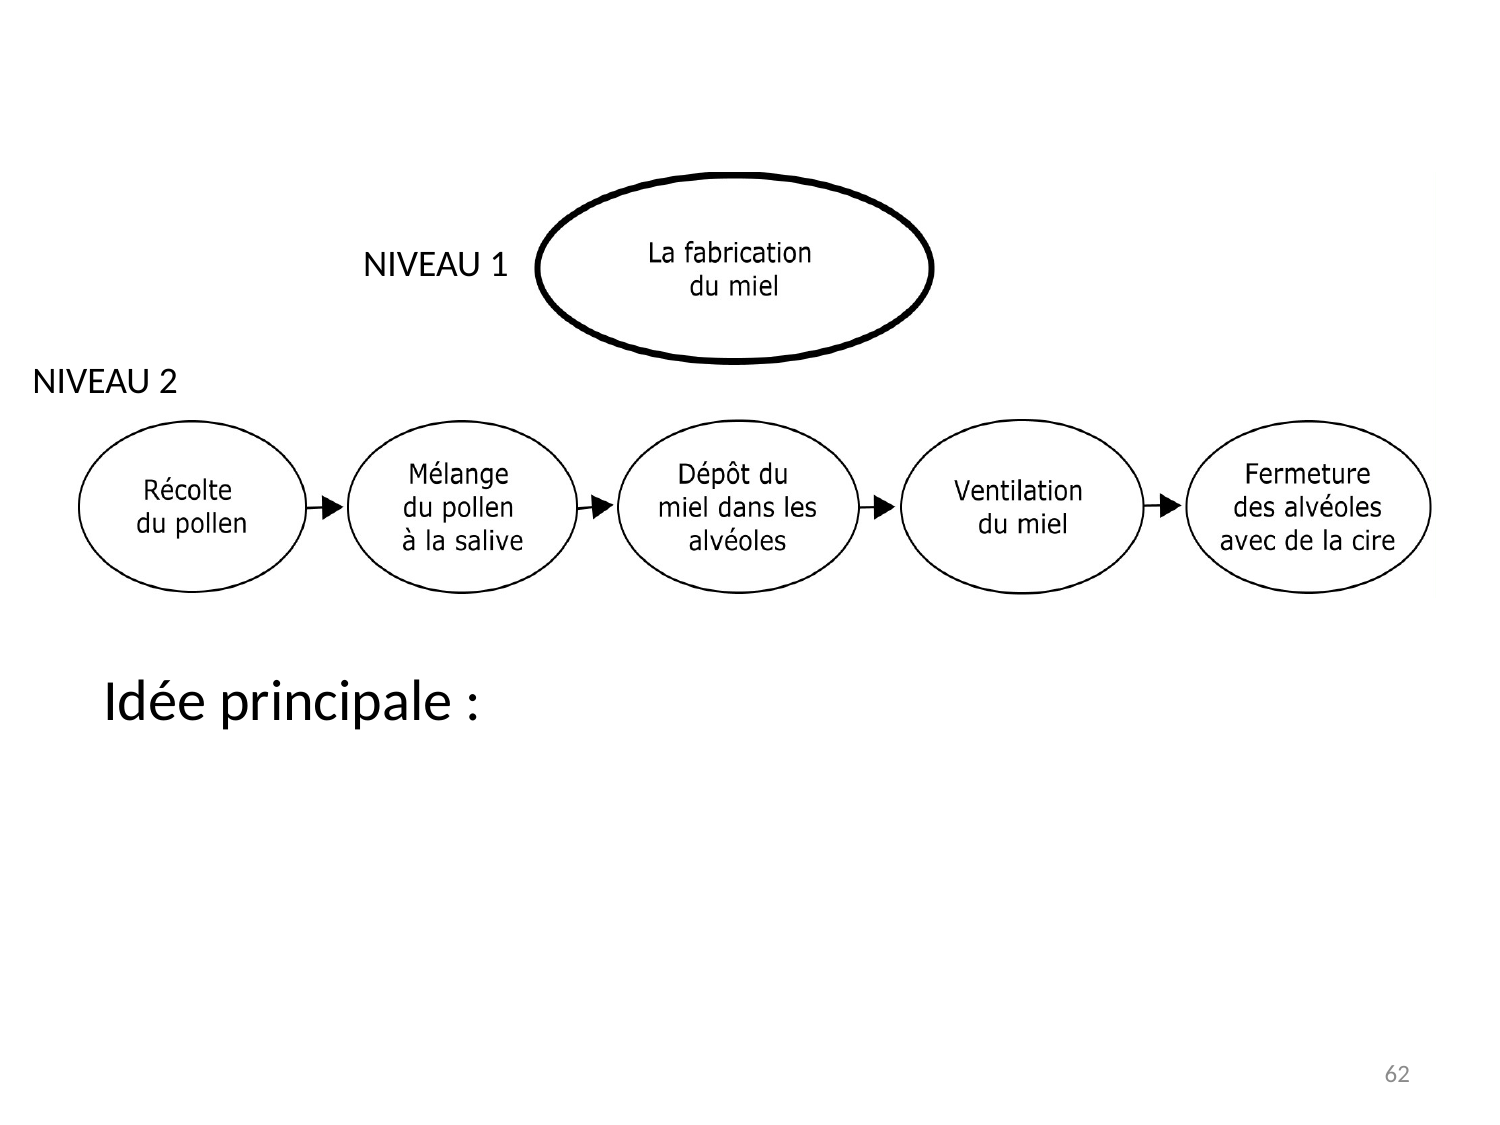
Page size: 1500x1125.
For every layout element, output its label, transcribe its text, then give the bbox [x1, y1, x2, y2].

text_box NIVEAU 2 [17, 348, 71, 409]
slide_number 62 [1074, 1042, 1425, 1103]
picture [76, 172, 1436, 599]
text_box Idée principale : [88, 654, 1388, 879]
